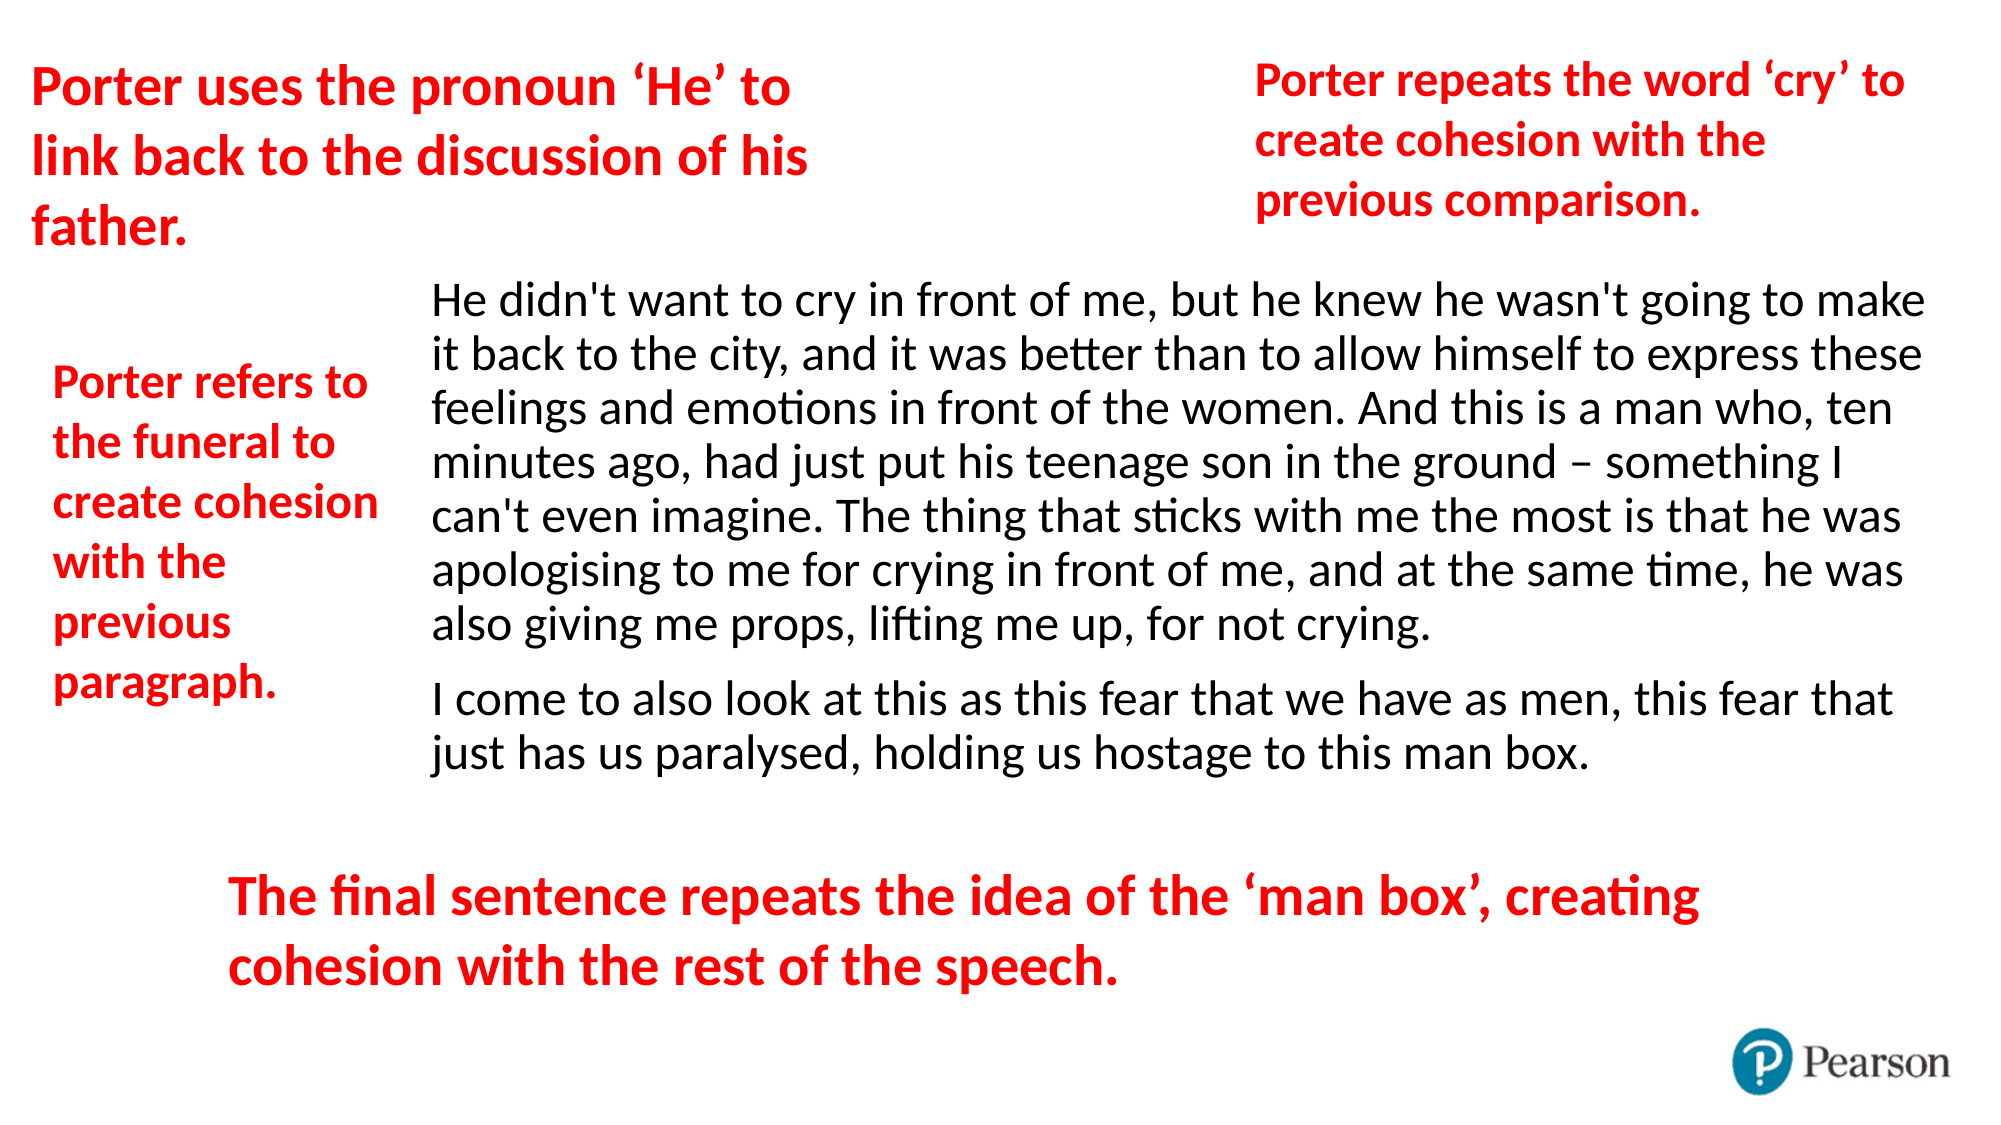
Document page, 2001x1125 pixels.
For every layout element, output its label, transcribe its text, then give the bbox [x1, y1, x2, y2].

text_box The final sentence repeats the idea of the ‘man box’, creating cohesion with the rest of the speech. [213, 849, 1879, 1005]
list He didn't want to cry in front of me, but he knew he wasn't going to make it back to the city, and it was better than to allow himself to express these feelings and emotions in front of the women. And this is a man who, ten minutes ago, had just put his teenage son in the ground – something I can't even imagine. The thing that sticks with me the most is that he was apologising to me for crying in front of me, and at the same time, he was also giving me props, lifting me up, for not crying. I come to also look at this as this fear that we have as men, this fear that just has us paralysed, holding us hostage to this man box. [416, 266, 1953, 795]
text_box Porter refers to the funeral to create cohesion with the previous paragraph. [37, 341, 417, 716]
picture [1722, 1013, 1961, 1106]
text_box Porter repeats the word ‘cry’ to create cohesion with the previous comparison. [1240, 39, 1953, 235]
text_box Porter uses the pronoun ‘He’ to link back to the discussion of his father. [16, 39, 903, 265]
